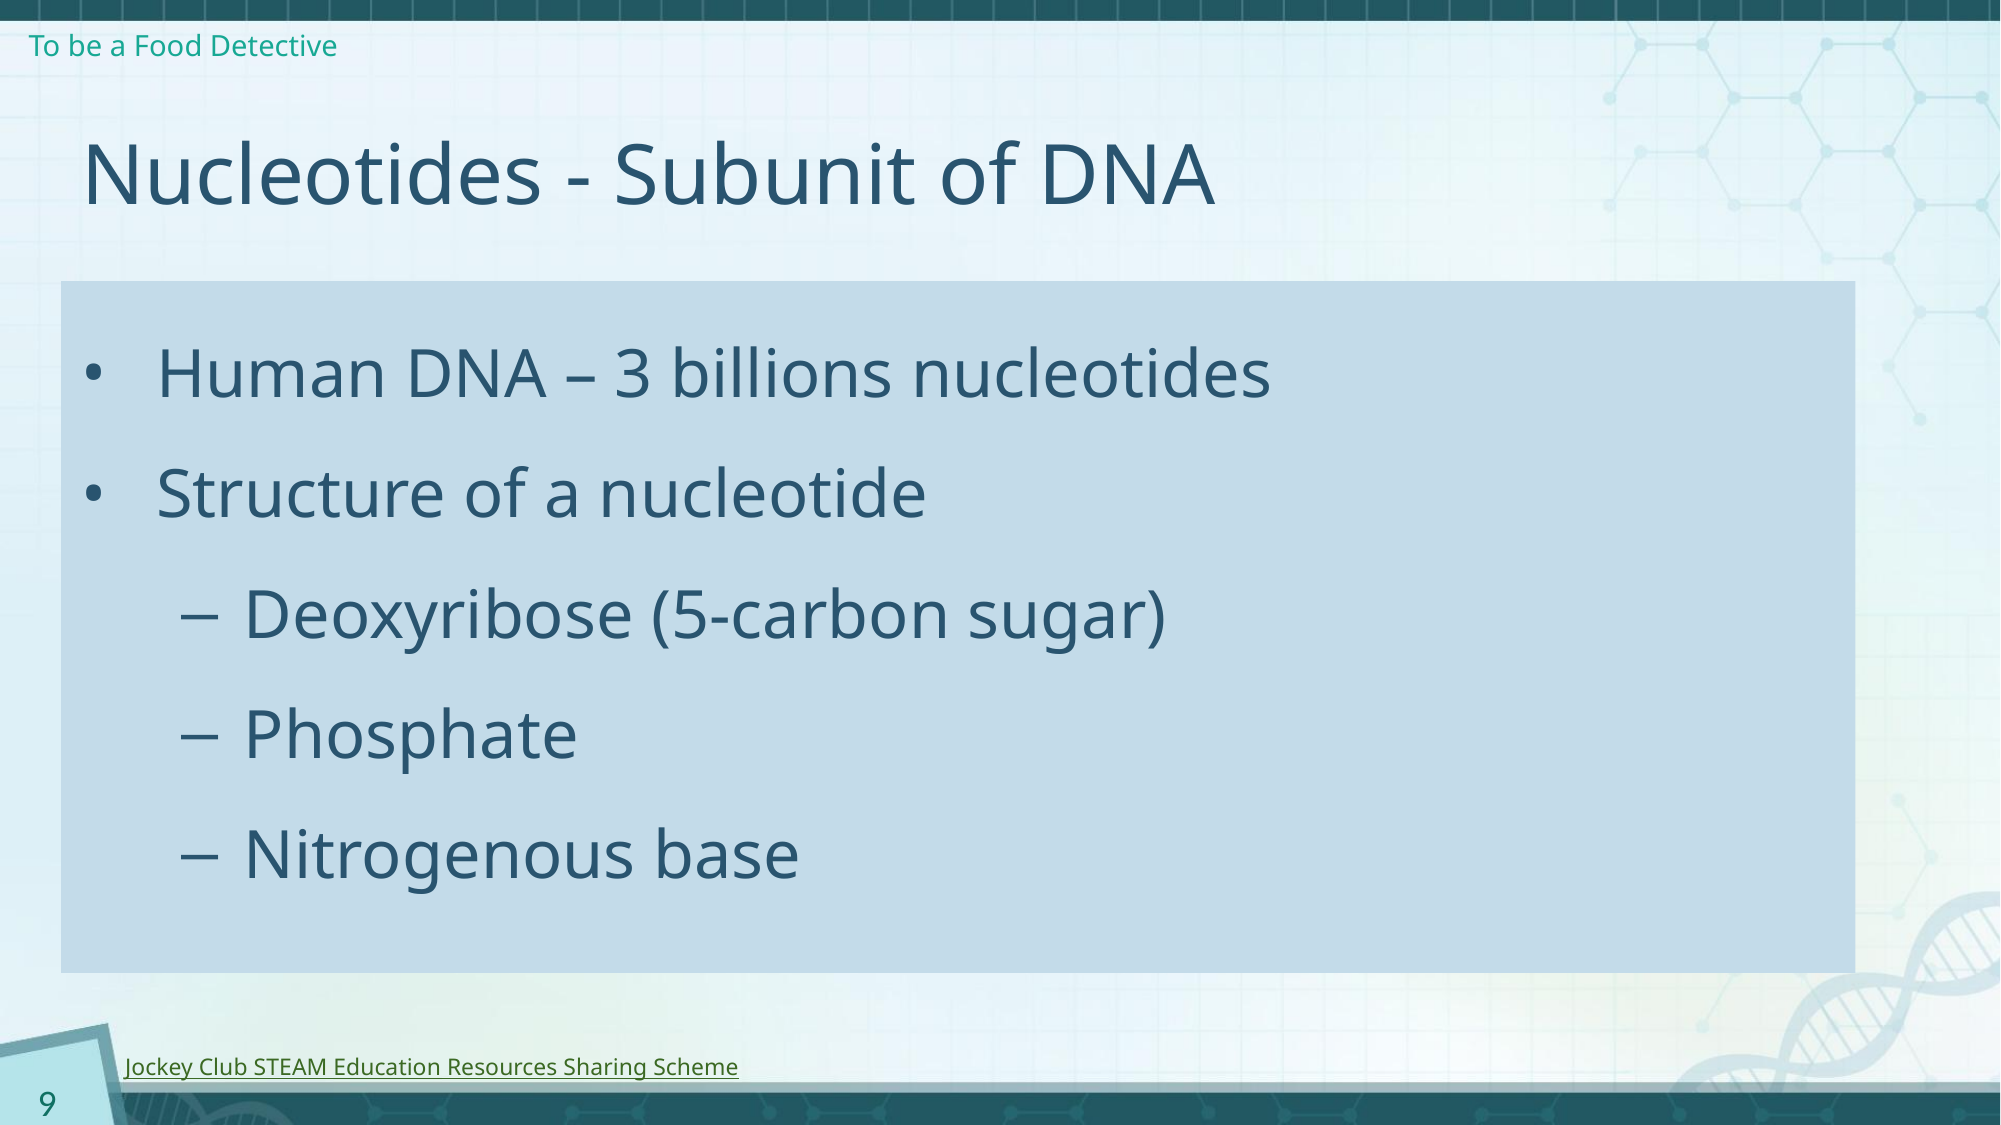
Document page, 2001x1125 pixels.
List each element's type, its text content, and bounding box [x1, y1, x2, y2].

list Human DNA – 3 billions nucleotides Structure of a nucleotide Deoxyribose (5-carbon sugar) Phosphate Nitrogenous base [61, 281, 1856, 973]
picture [0, 0, 2001, 1125]
slide_number 9 [0, 1071, 96, 1125]
title Nucleotides - Subunit of DNA [61, 63, 1571, 279]
